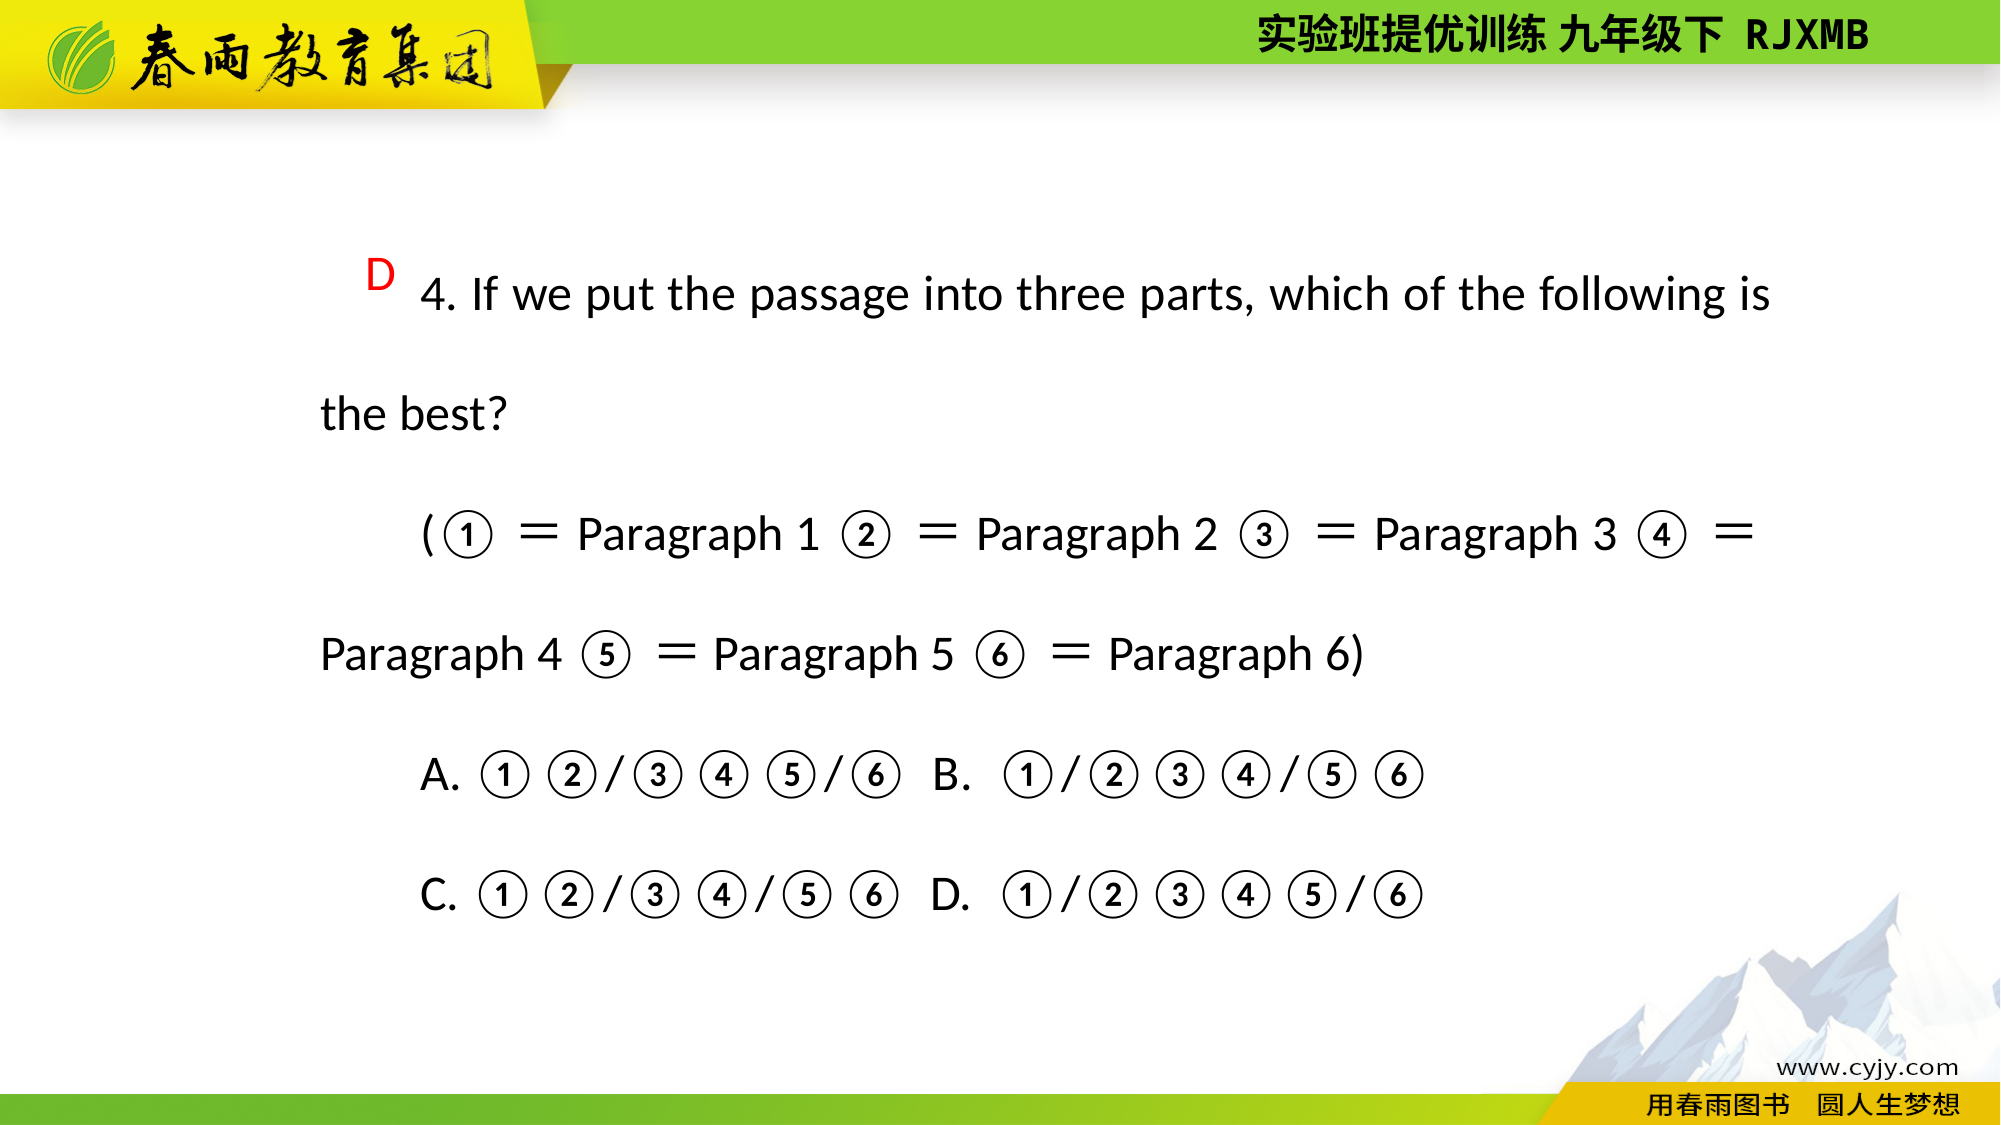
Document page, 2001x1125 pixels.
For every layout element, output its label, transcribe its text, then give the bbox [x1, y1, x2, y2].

picture [0, 0, 2001, 1125]
text_box D [350, 233, 411, 308]
text_box 4. If we put the passage into three parts, which of the following is the best? (①＝Paragraph 1 ②＝Paragraph 2 ③＝Paragraph 3 ④＝Paragraph 4 ⑤＝Paragraph 5 ⑥＝Paragraph 6) A. ①②/③④⑤/⑥ B. ①/②③④/⑤⑥ C. ①②/③④/⑤⑥ D. ①/②③④⑤/⑥ [305, 192, 1787, 928]
